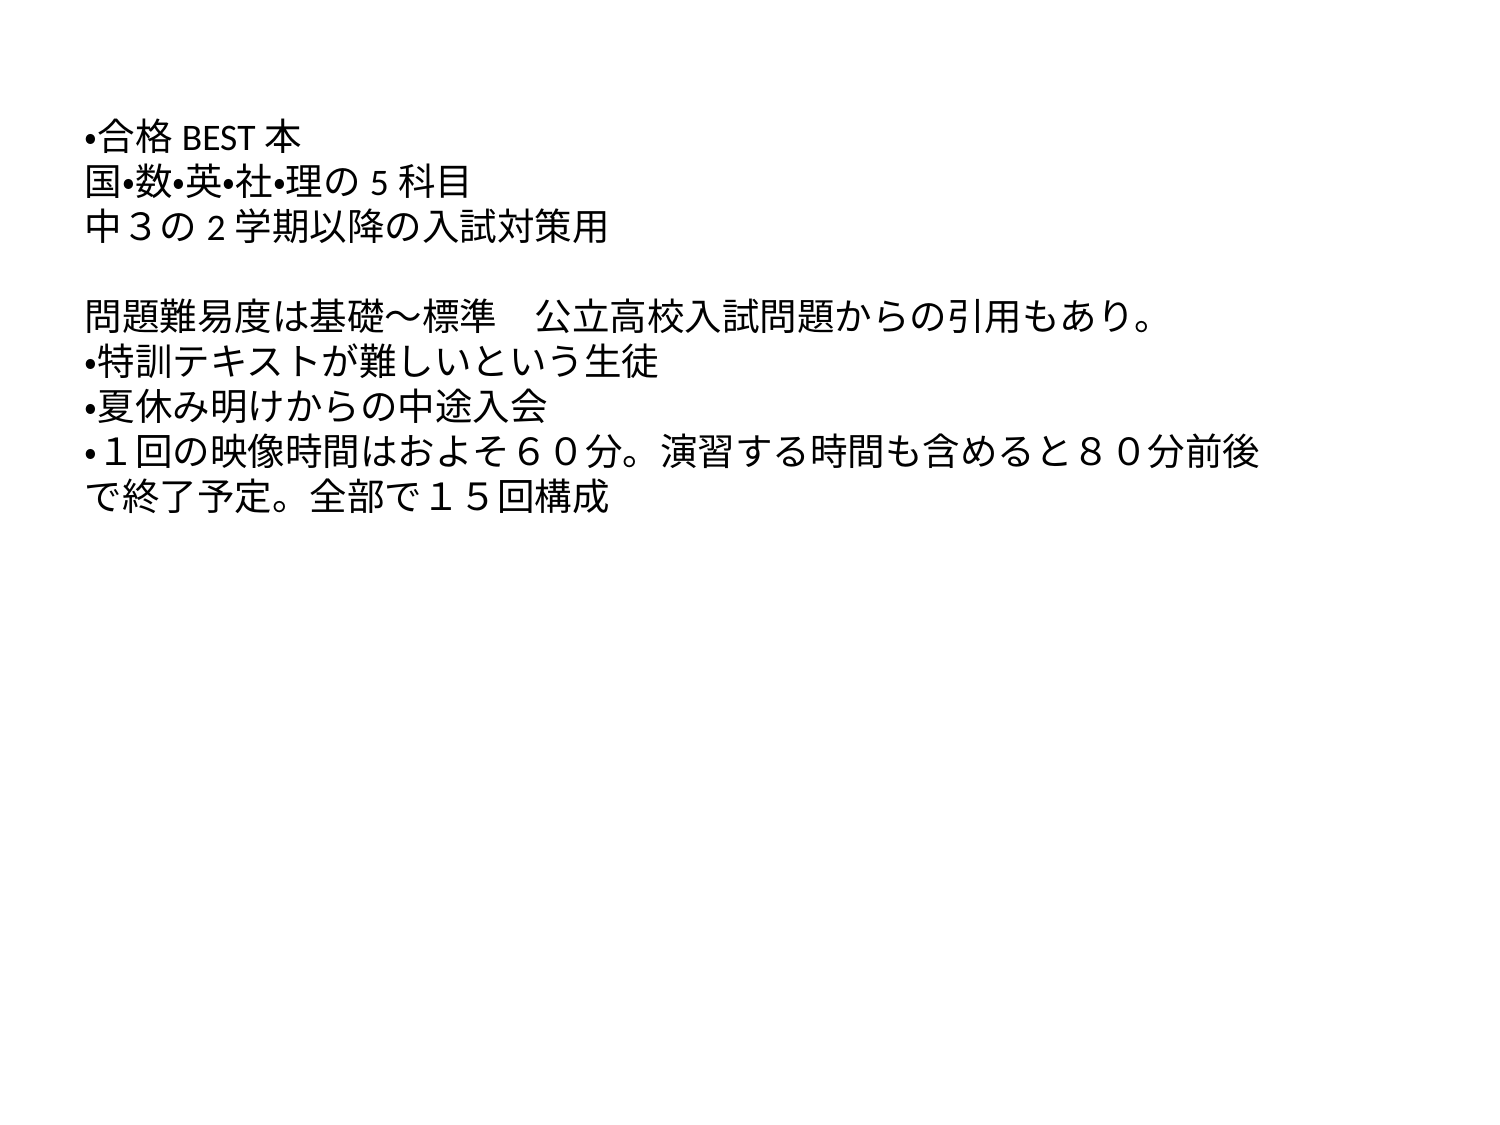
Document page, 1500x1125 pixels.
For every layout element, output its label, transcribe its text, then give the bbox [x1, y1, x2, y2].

text_box ・合格BEST本 国・数・英・社・理の5科目 中３の2学期以降の入試対策用 問題難易度は基礎～標準 公立高校入試問題からの引用もあり。 ・特訓テキストが難しいという生徒 ・夏休み明けからの中途入会 ・１回の映像時間はおよそ６０分。演習する時間も含めると８０分前後で終了予定。全部で１５回構成 [70, 105, 1313, 526]
